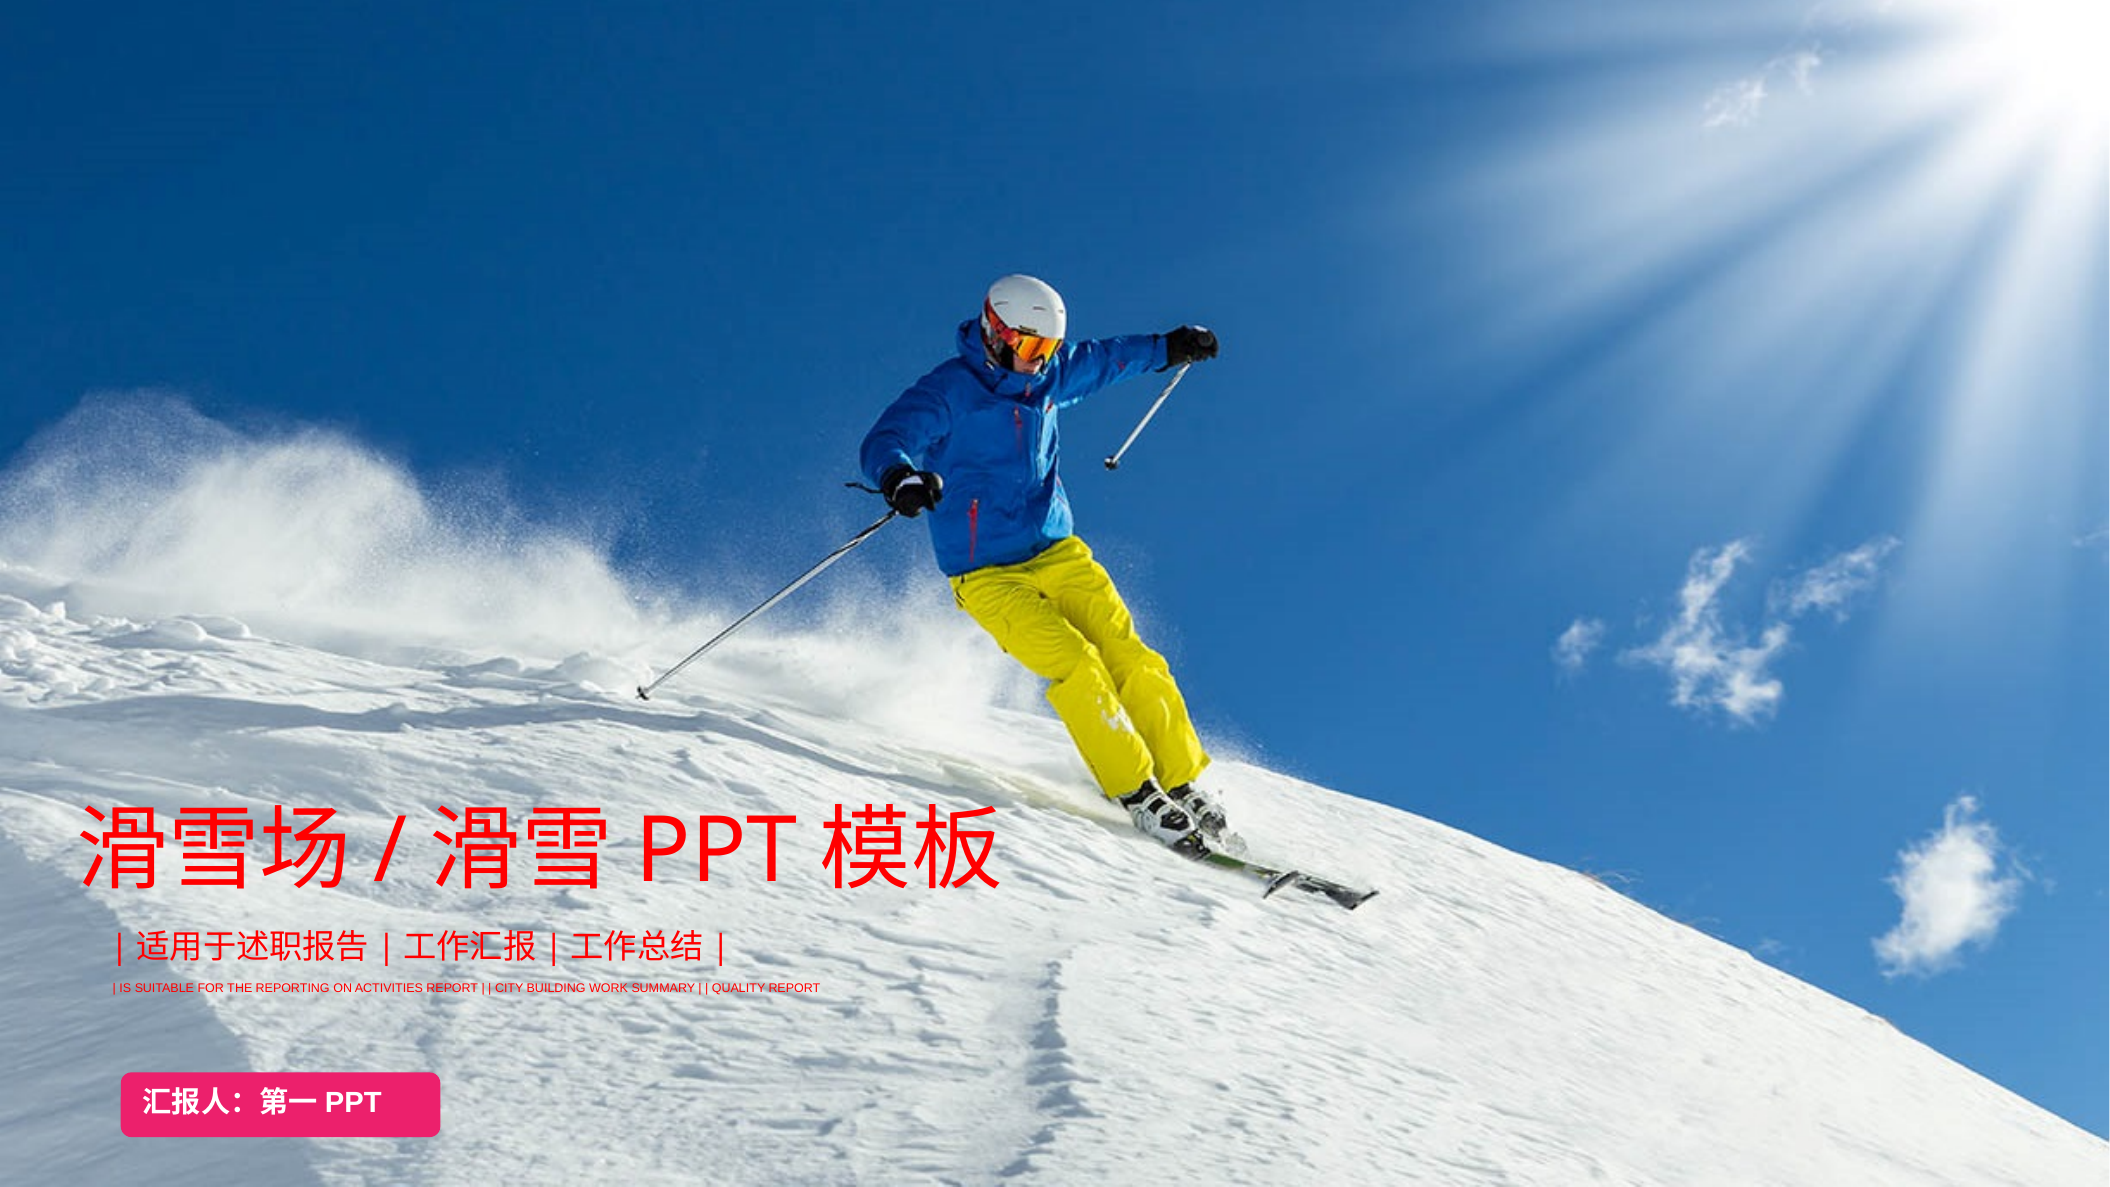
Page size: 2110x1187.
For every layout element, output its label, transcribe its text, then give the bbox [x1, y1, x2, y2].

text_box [120, 1072, 441, 1138]
text_box |适用于述职报告|工作汇报|工作总结| [20, 917, 836, 972]
text_box 滑雪场/滑雪PPT模板 [61, 782, 1018, 907]
text_box | is suitable for the reporting on activities report | | city building work summary | | quality report [97, 972, 934, 1002]
text_box [0, 0, 2110, 1187]
